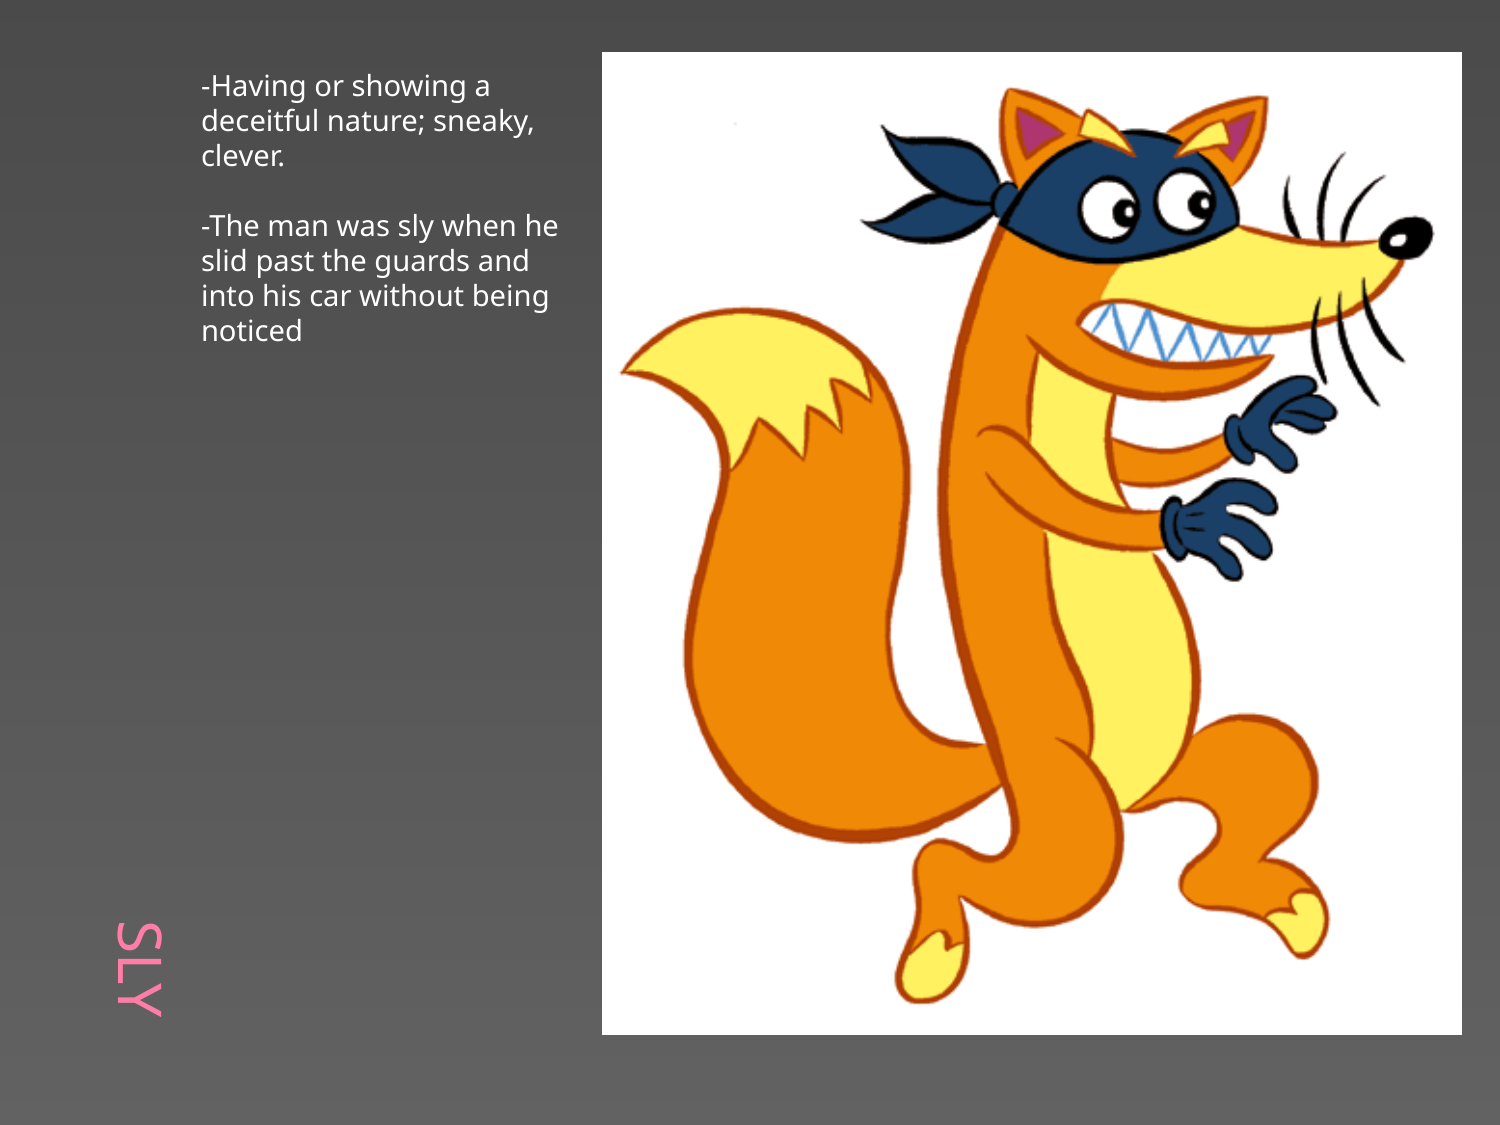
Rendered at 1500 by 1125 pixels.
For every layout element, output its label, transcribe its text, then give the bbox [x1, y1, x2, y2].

list -Having or showing a deceitful nature; sneaky, clever. -The man was sly when he slid past the guards and into his car without being noticed [186, 60, 587, 1036]
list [598, 52, 1465, 1036]
title Sly [36, 60, 186, 1036]
